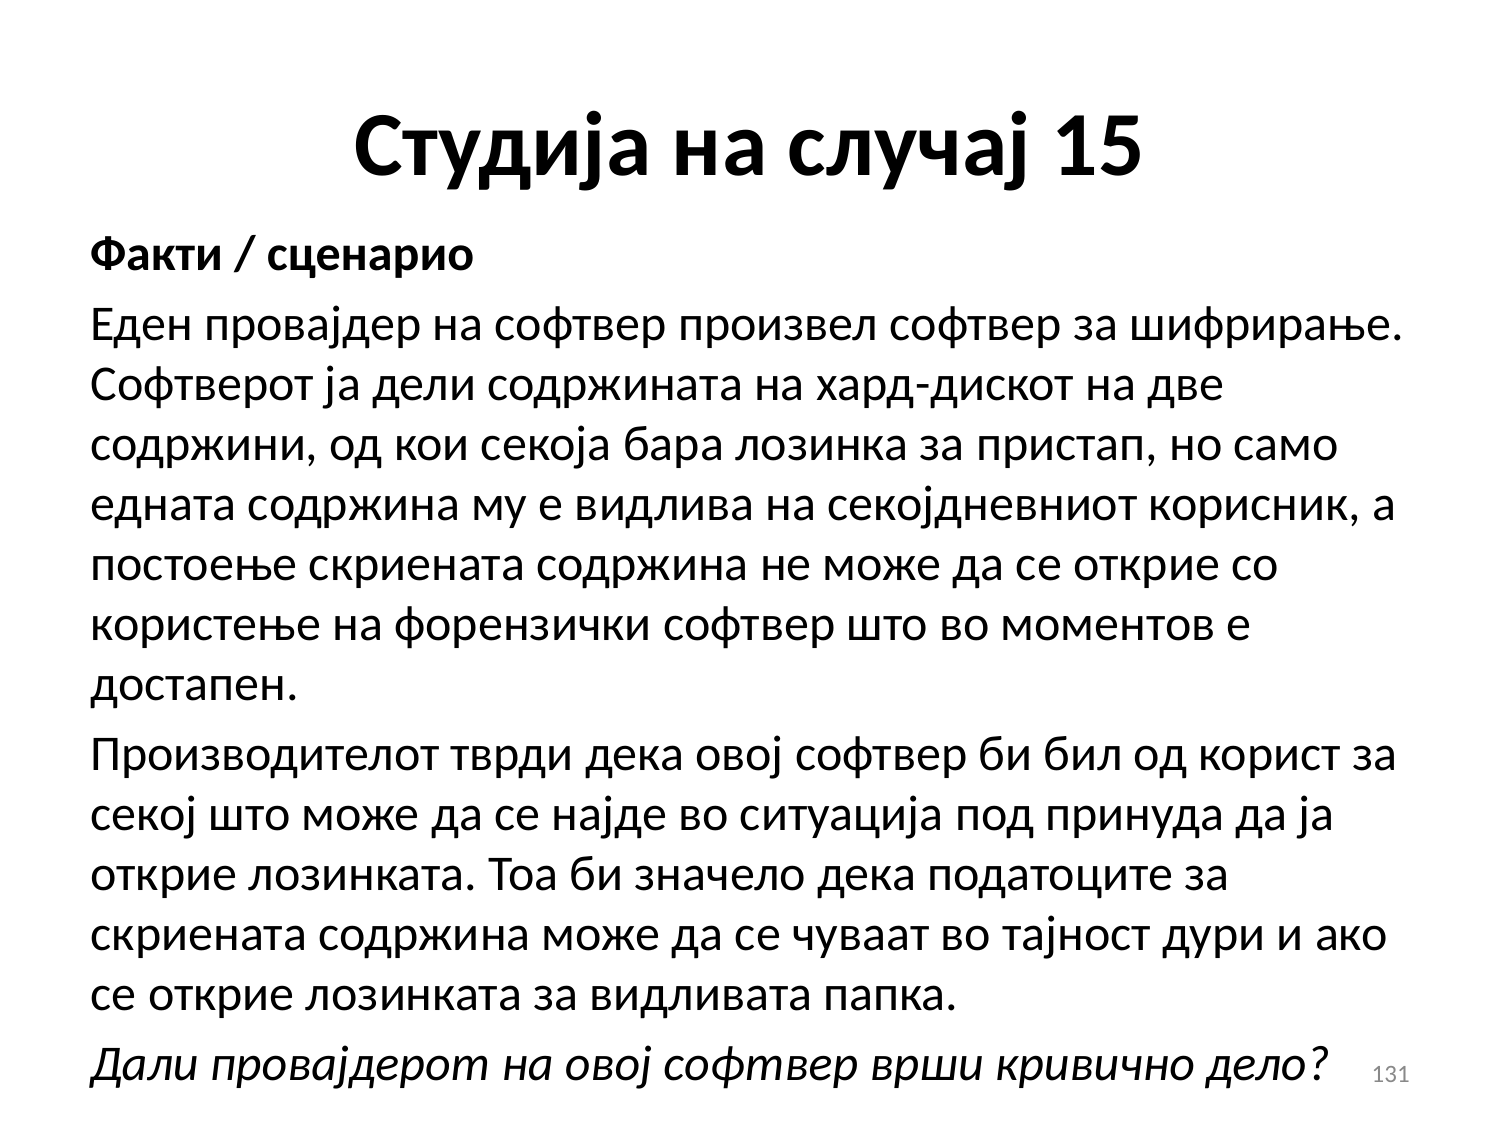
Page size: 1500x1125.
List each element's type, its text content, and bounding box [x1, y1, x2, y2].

list Факти / сценарио Еден провајдер на софтвер произвел софтвер за шифрирање. Софтверот ја дели содржината на хард-дискот на две содржини, од кои секоја бара лозинка за пристап, но само едната содржина му е видлива на секојдневниот корисник, а постоење скриената содржина не може да се открие со користење на форензички софтвер што во моментов е достапен. Производителот тврди дека овој софтвер би бил од корист за секој што може да се најде во ситуација под принуда да ја открие лозинката. Тоа би значело дека податоците за скриената содржина може да се чуваат во тајност дури и ако се открие лозинката за видливата папка. Дали провајдерот на овој софтвер врши кривично дело? [75, 213, 1425, 956]
slide_number 131 [1074, 1042, 1425, 1103]
title Студија на случај 15 [75, 45, 1425, 213]
